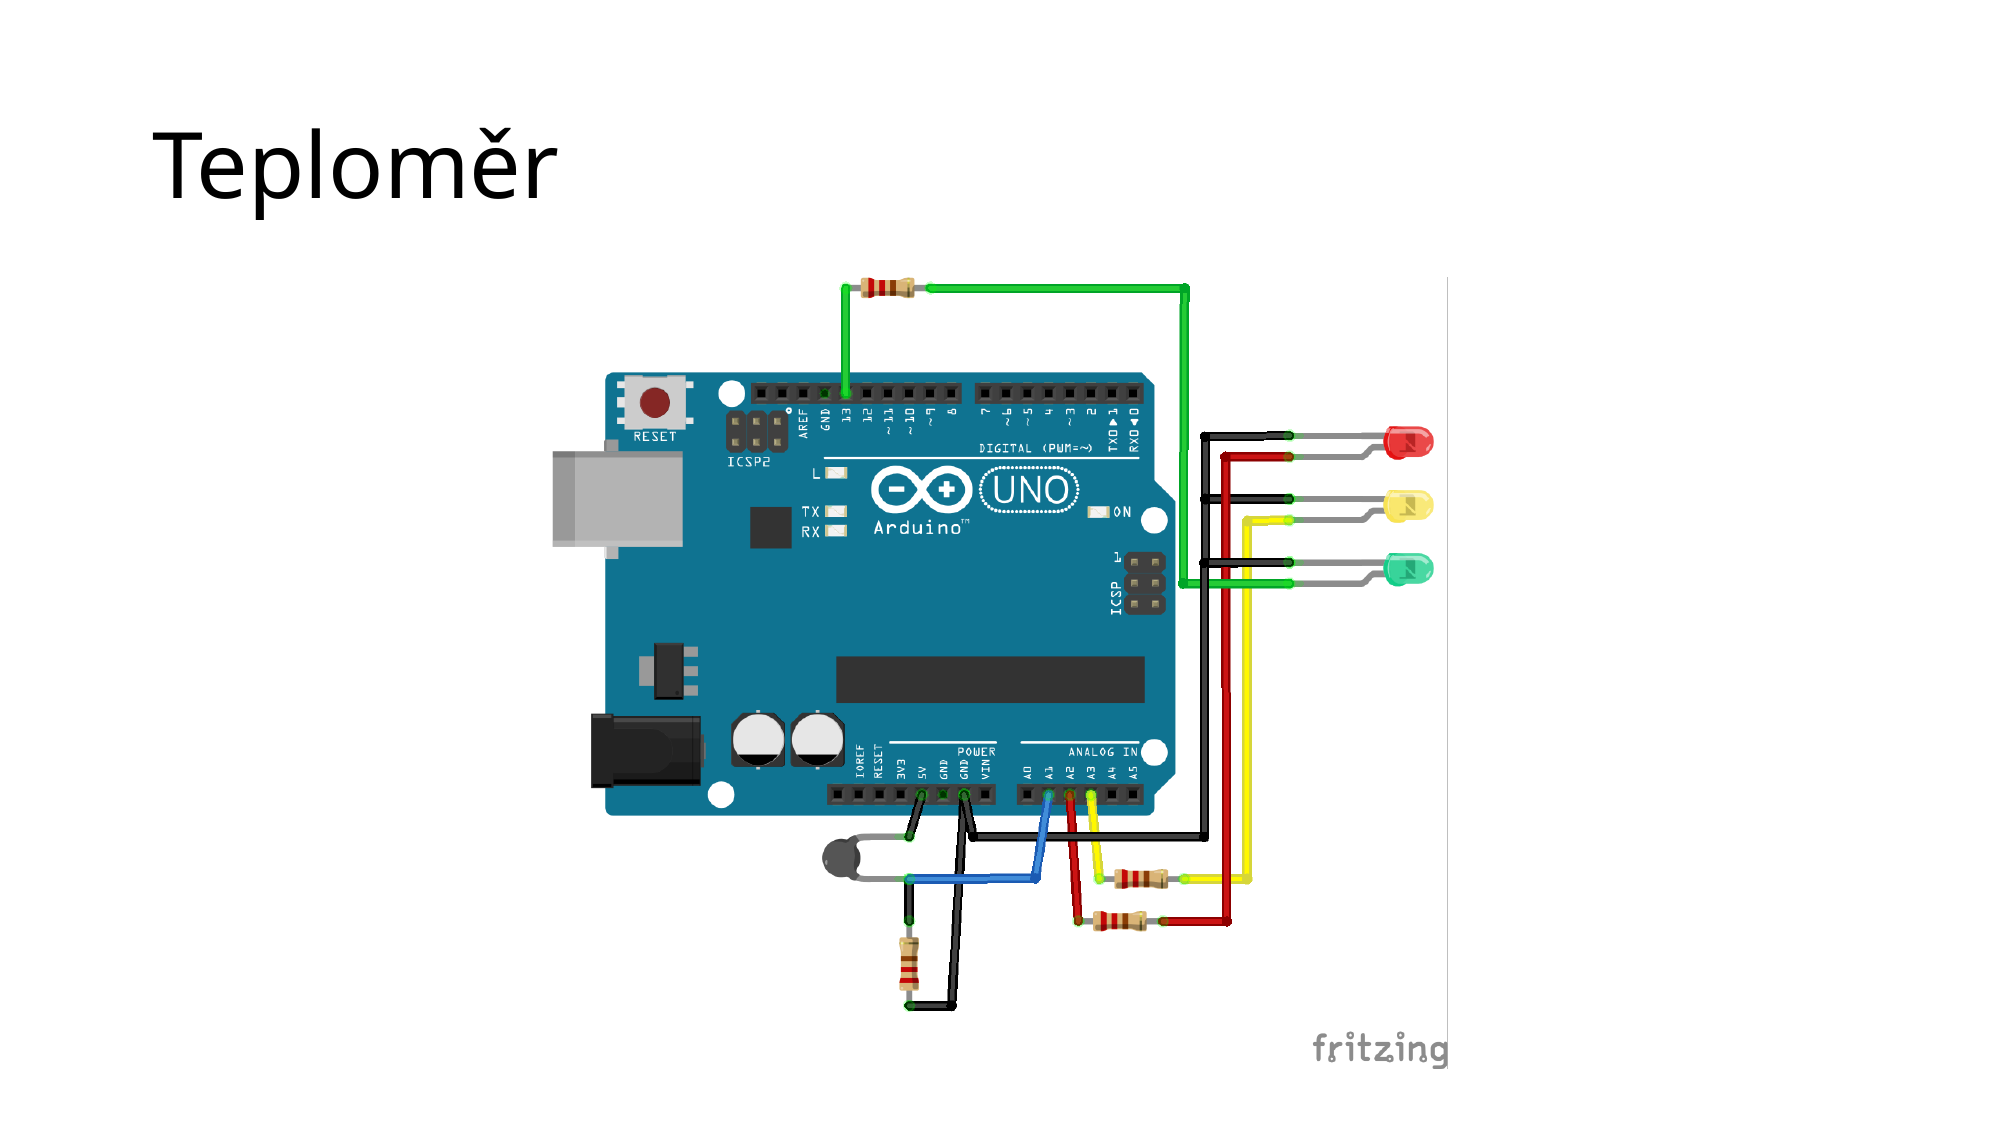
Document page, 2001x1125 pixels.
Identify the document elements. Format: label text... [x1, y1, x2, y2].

title Teploměr [137, 59, 1863, 278]
picture [552, 277, 1448, 1069]
